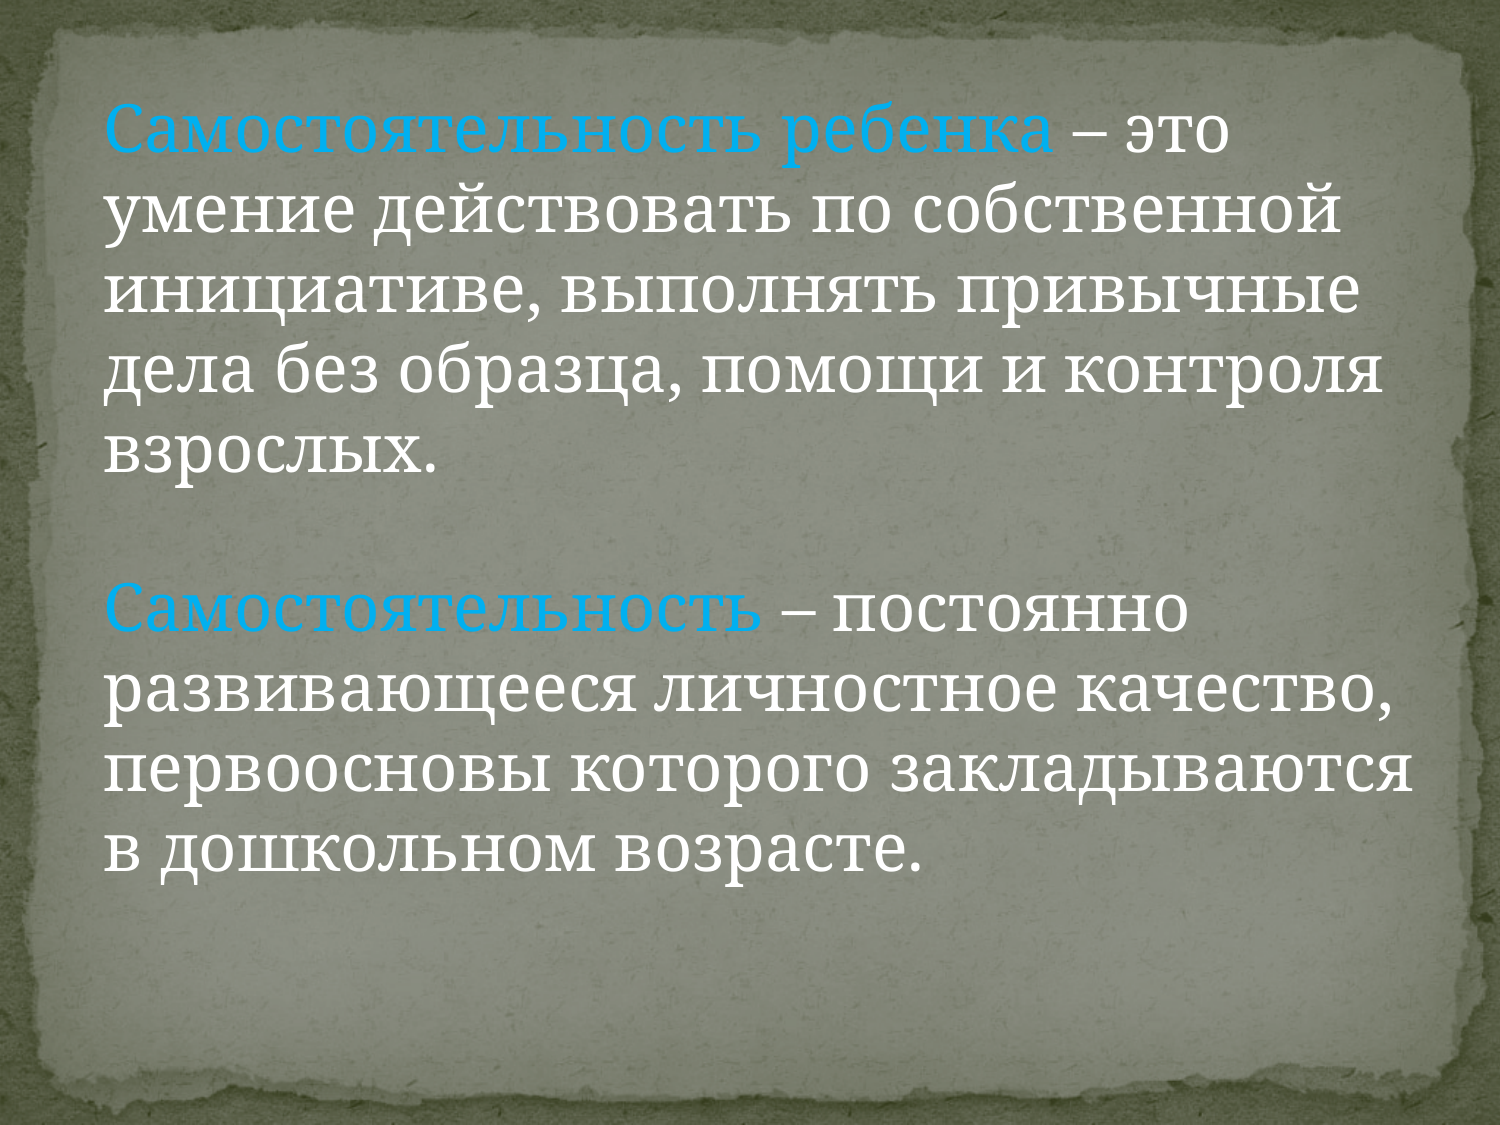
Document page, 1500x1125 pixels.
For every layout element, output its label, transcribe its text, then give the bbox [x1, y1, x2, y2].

text_box Самостоятельность ребенка – это умение действовать по собственной инициативе, выполнять привычные дела без образца, помощи и контроля взрослых. Самостоятельность – постоянно развивающееся личностное качество, первоосновы которого закладываются в дошкольном возрасте. [88, 78, 1447, 893]
